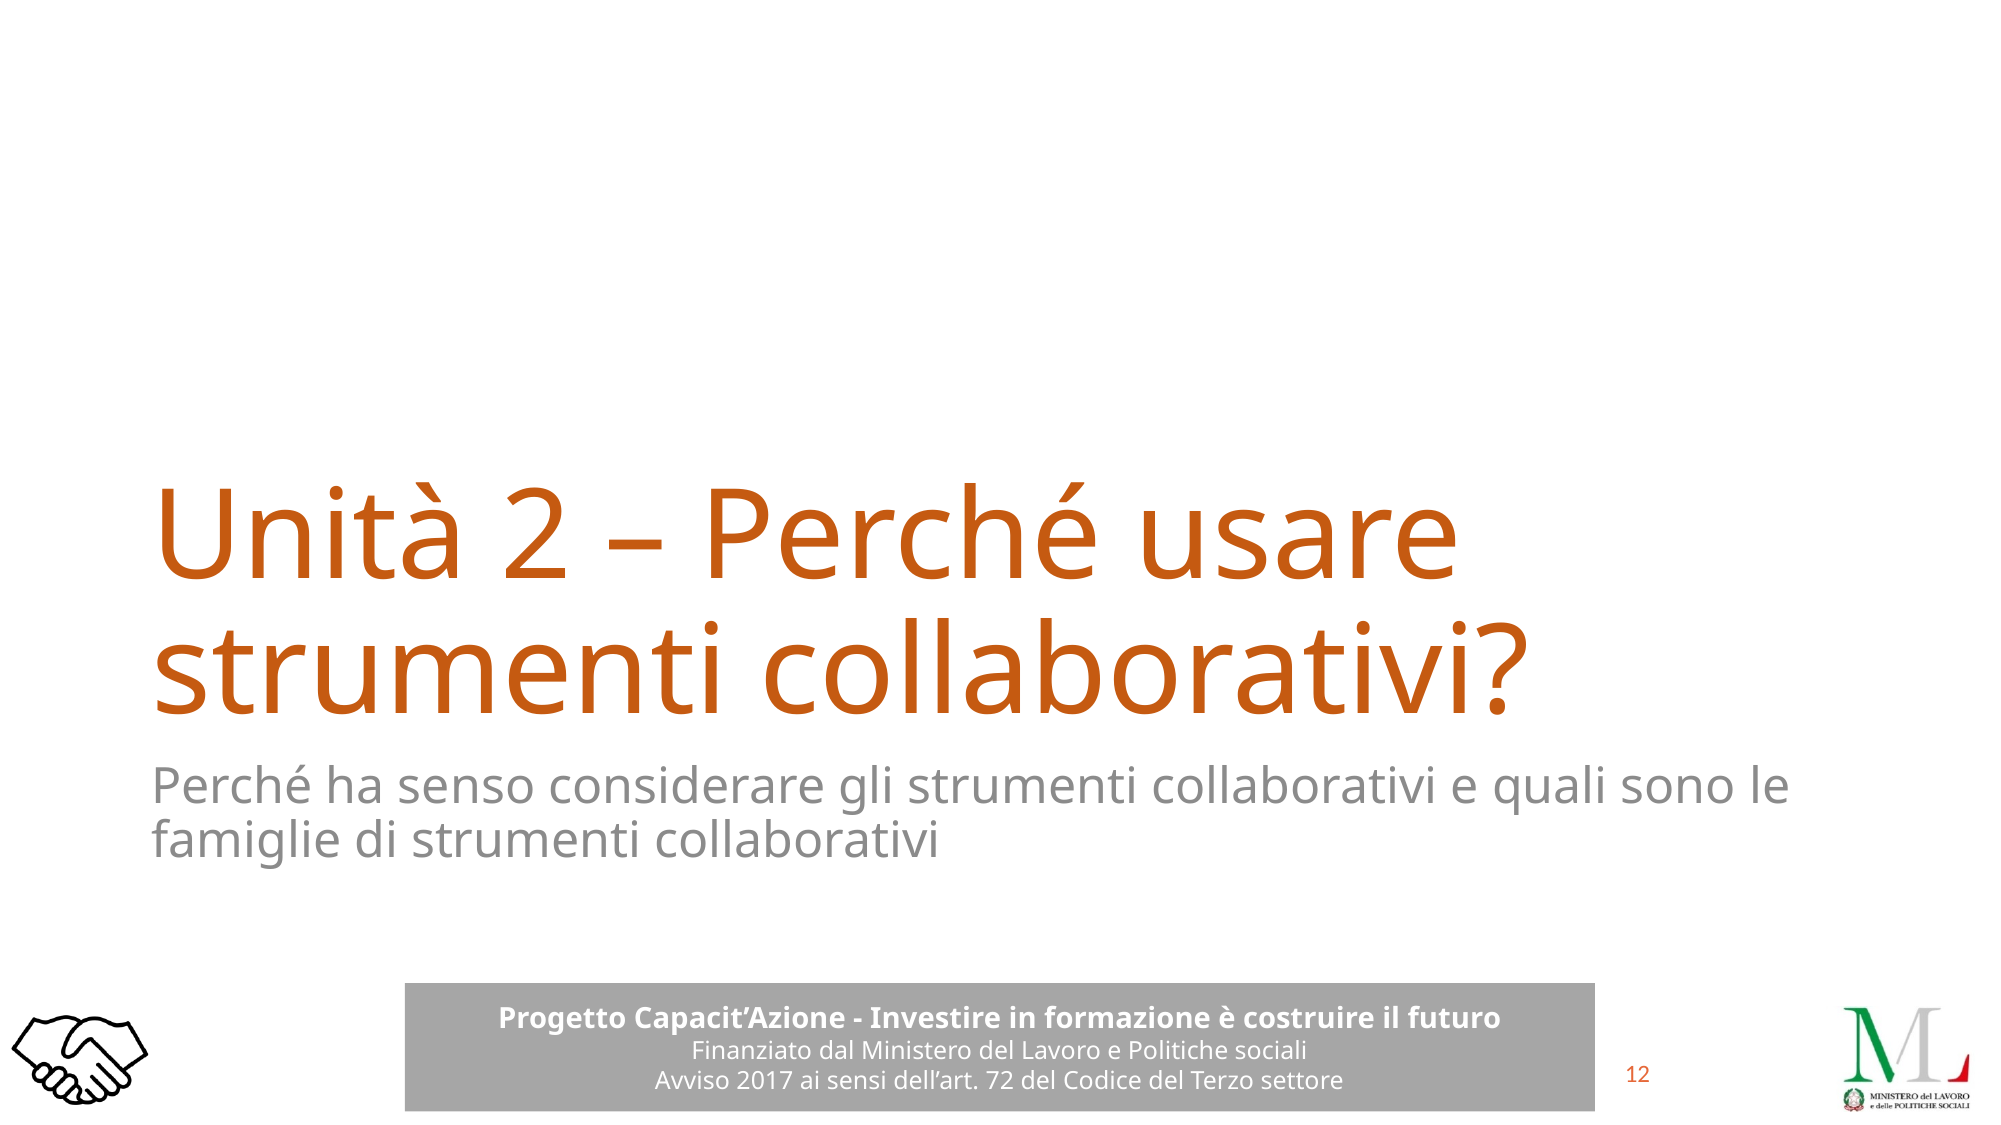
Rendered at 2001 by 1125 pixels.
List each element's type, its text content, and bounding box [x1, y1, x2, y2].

title Unità 2 – Perché usare strumenti collaborativi? [136, 280, 1862, 749]
picture [1826, 1006, 1987, 1112]
slide_number 12 [1412, 1042, 1863, 1103]
list Perché ha senso considerare gli strumenti collaborativi e quali sono le famiglie di strumenti collaborativi [136, 752, 1862, 999]
picture [10, 1009, 149, 1109]
